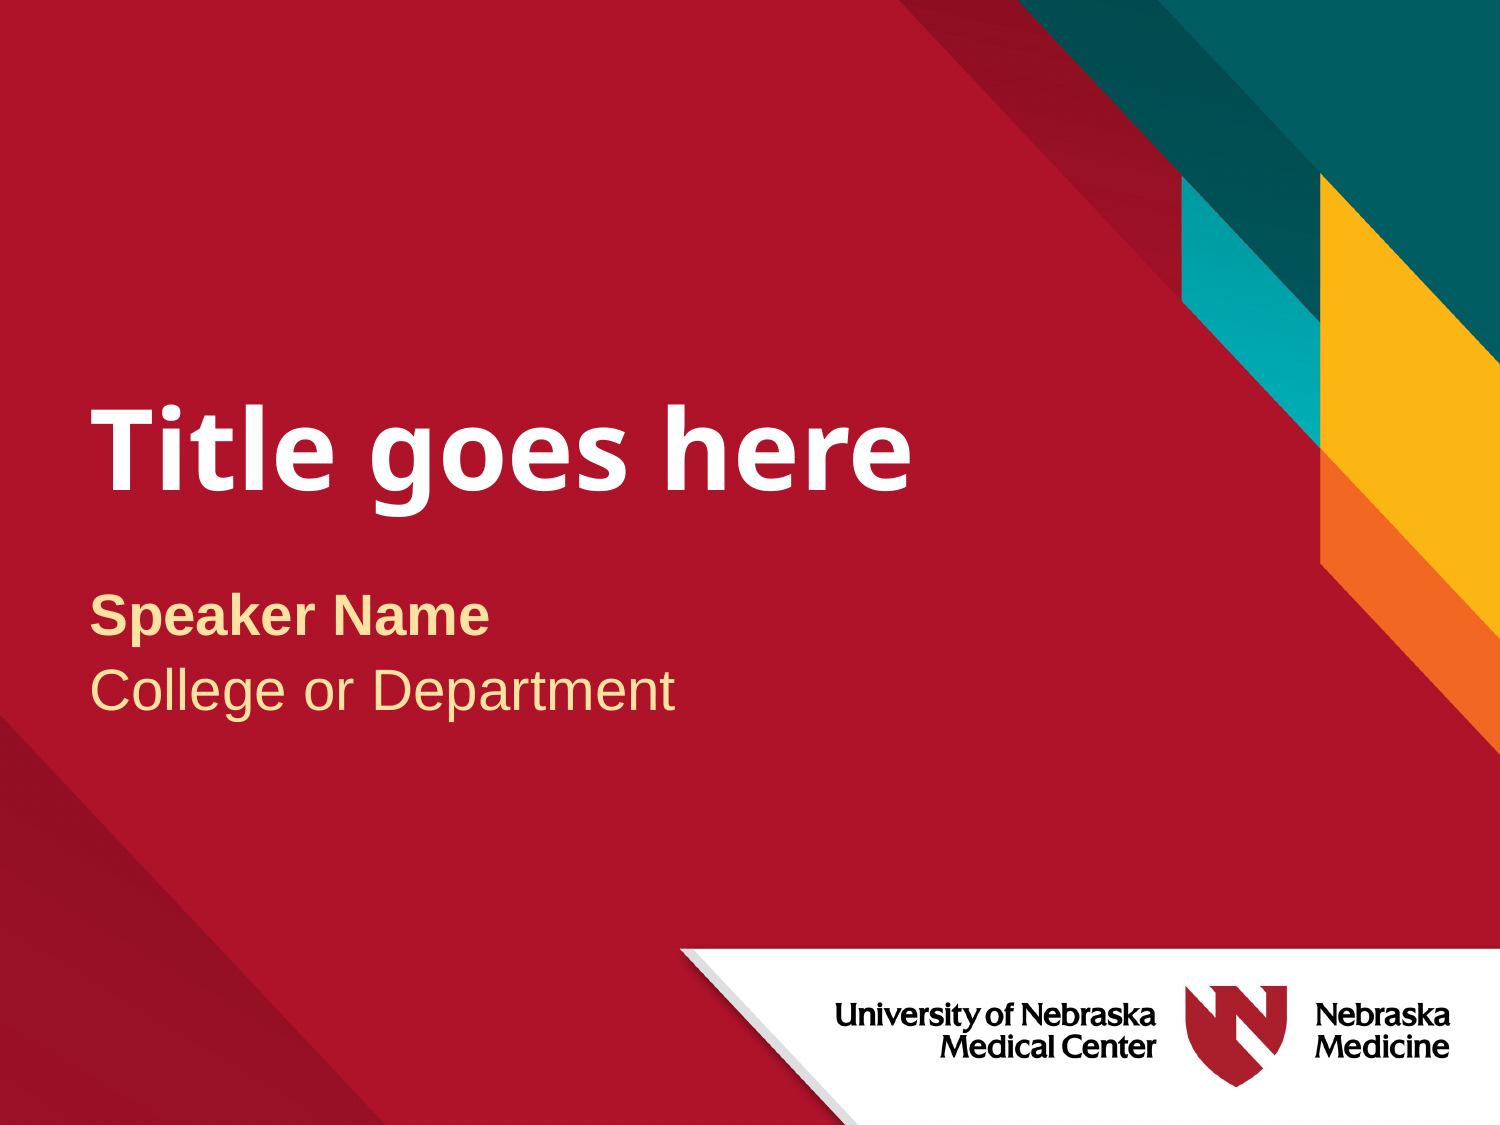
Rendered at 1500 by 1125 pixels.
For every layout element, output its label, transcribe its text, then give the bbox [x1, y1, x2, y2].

title Title goes here [74, 204, 1238, 512]
subtitle Speaker Name College or Department [74, 577, 1238, 861]
picture [0, 0, 1500, 1125]
